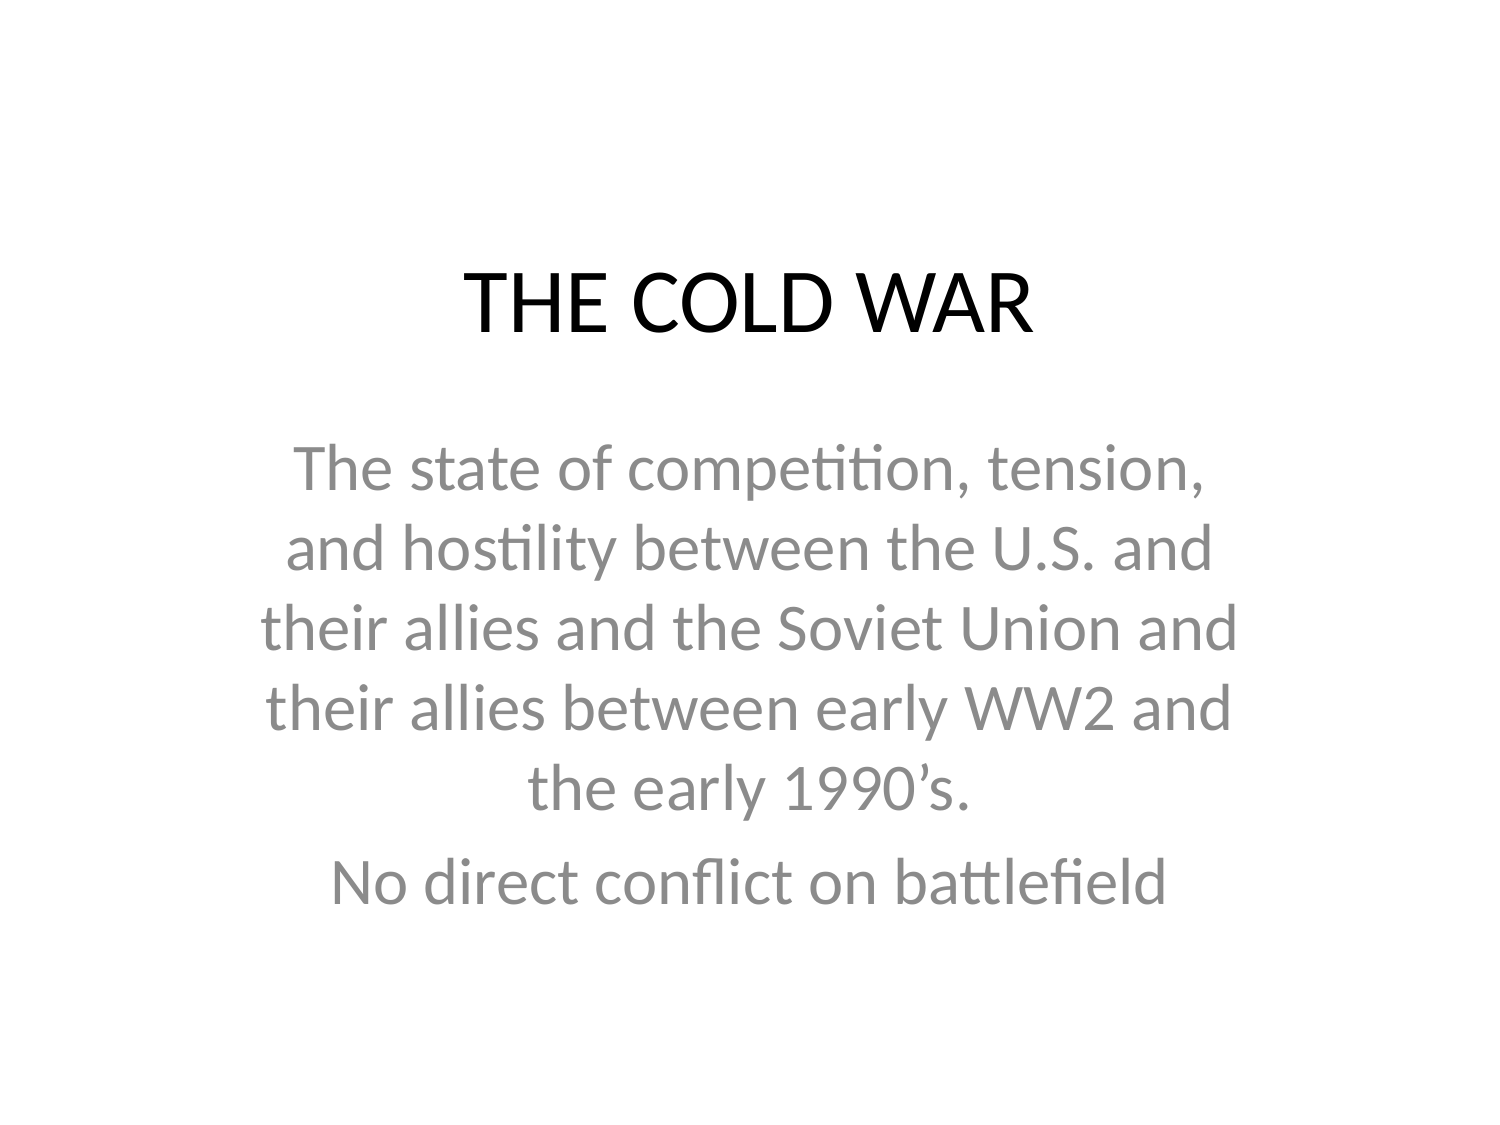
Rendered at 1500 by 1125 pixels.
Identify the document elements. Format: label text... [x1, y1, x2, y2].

subtitle The state of competition, tension, and hostility between the U.S. and their allies and the Soviet Union and their allies between early WW2 and the early 1990’s. No direct conflict on battlefield [225, 416, 1275, 925]
title THE COLD WAR [112, 174, 1388, 417]
